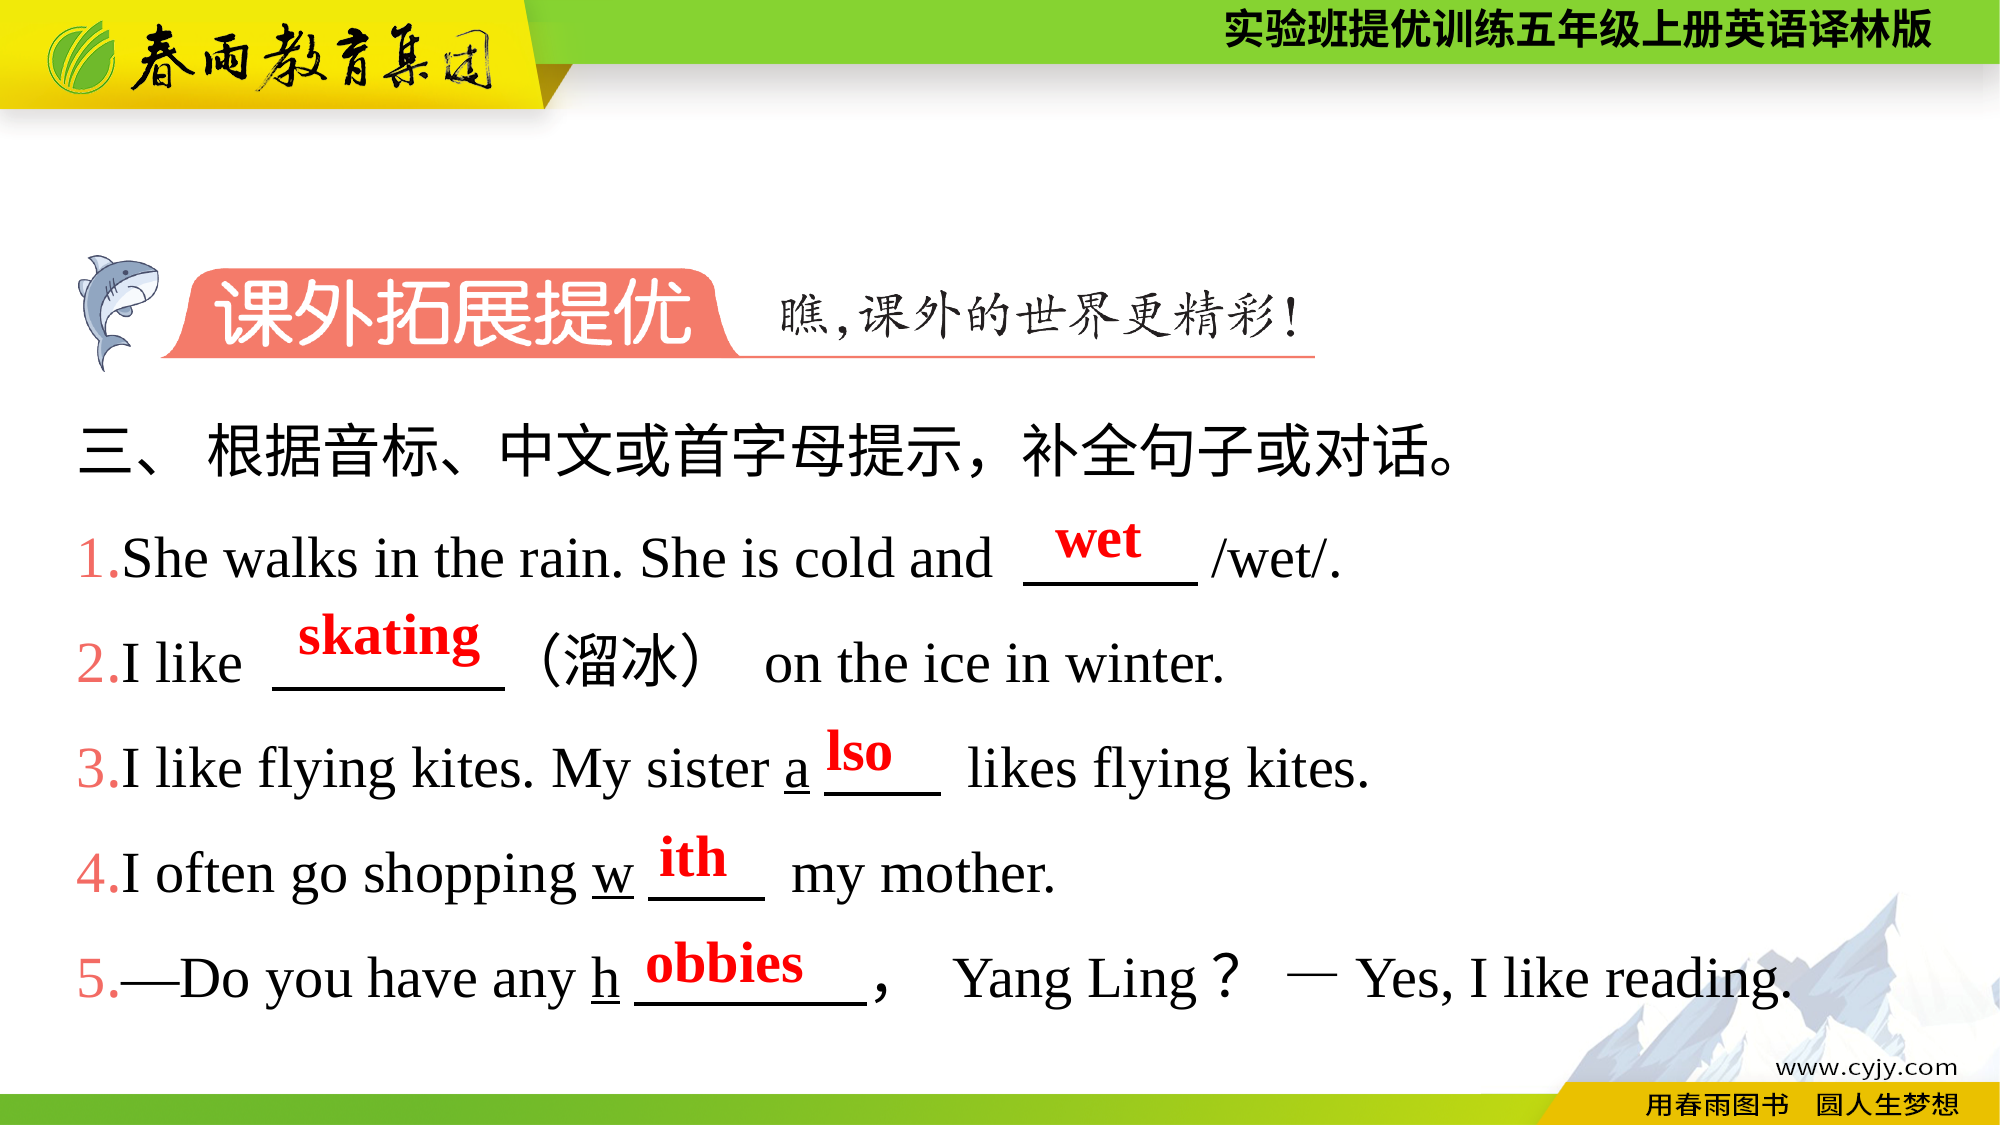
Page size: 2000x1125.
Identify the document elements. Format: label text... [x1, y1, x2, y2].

text_box 三、 根据音标、中文或首字母提示，补全句子或对话。 1.She walks in the rain. She is cold and /wet/. 2.I like （溜冰） on the ice in winter. 3.I like flying kites. My sister a likes flying kites. 4.I often go shopping w my mother. 5.—Do you have any h ， Yang Ling？ —Yes, I like reading. [61, 371, 1946, 1017]
picture [0, 0, 2000, 1125]
text_box obbies [630, 916, 820, 1002]
text_box wet [1040, 491, 1157, 577]
text_box skating [283, 588, 496, 674]
text_box lso [811, 704, 910, 789]
text_box ith [644, 810, 743, 896]
